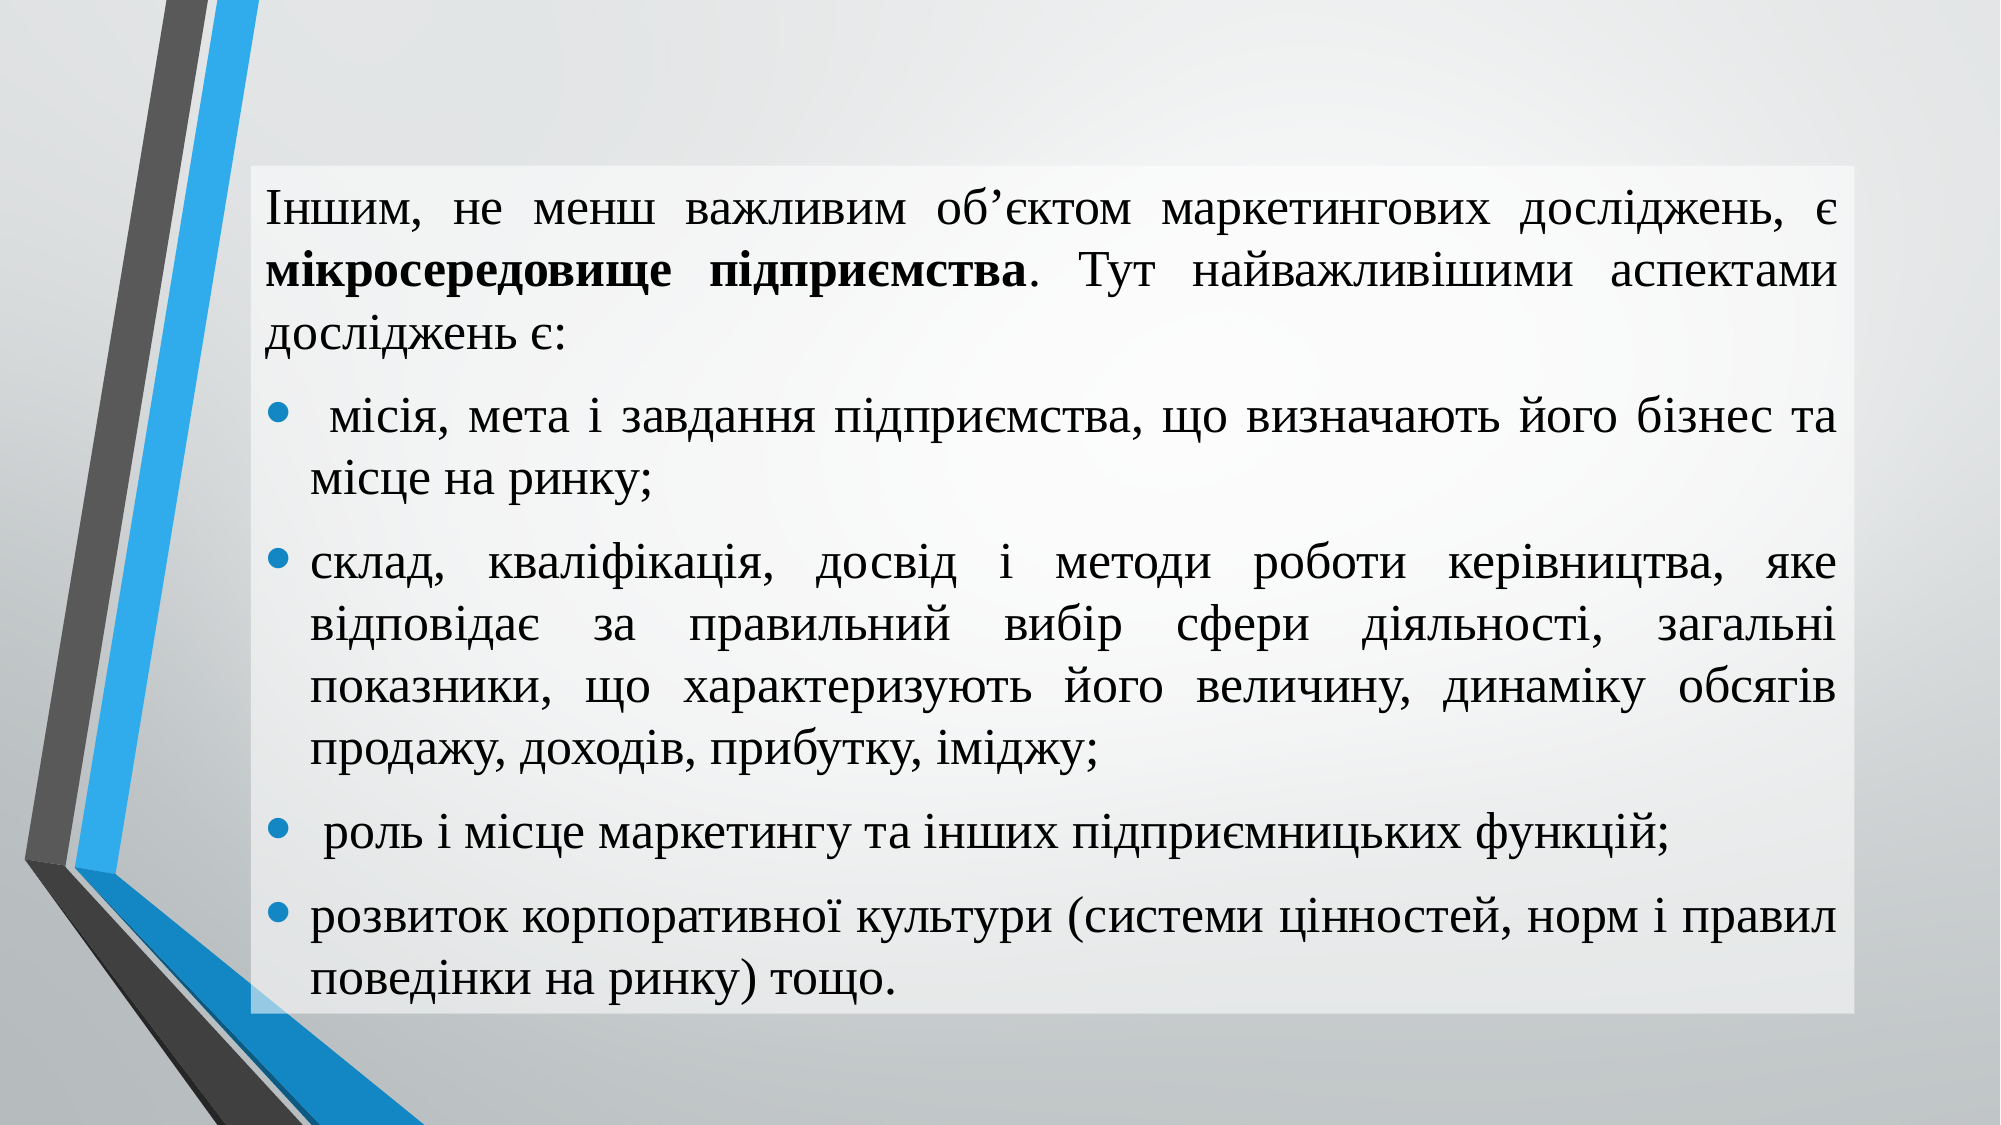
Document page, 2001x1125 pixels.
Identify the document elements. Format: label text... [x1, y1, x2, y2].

list Іншим, не менш важливим об’єктом маркетингових досліджень, є мікросередовище підприємства. Тут найважливішими аспектами досліджень є: місія, мета і завдання підприємства, що визначають його бізнес та місце на ринку; склад, кваліфікація, досвід і методи роботи керівництва, яке відповідає за правильний вибір сфери діяльності, загальні показники, що характеризують його величину, динаміку обсягів продажу, доходів, прибутку, іміджу; роль і місце маркетингу та інших підприємницьких функцій; розвиток корпоративної культури (системи цінностей, норм і правил поведінки на ринку) тощо. [250, 165, 1855, 1014]
